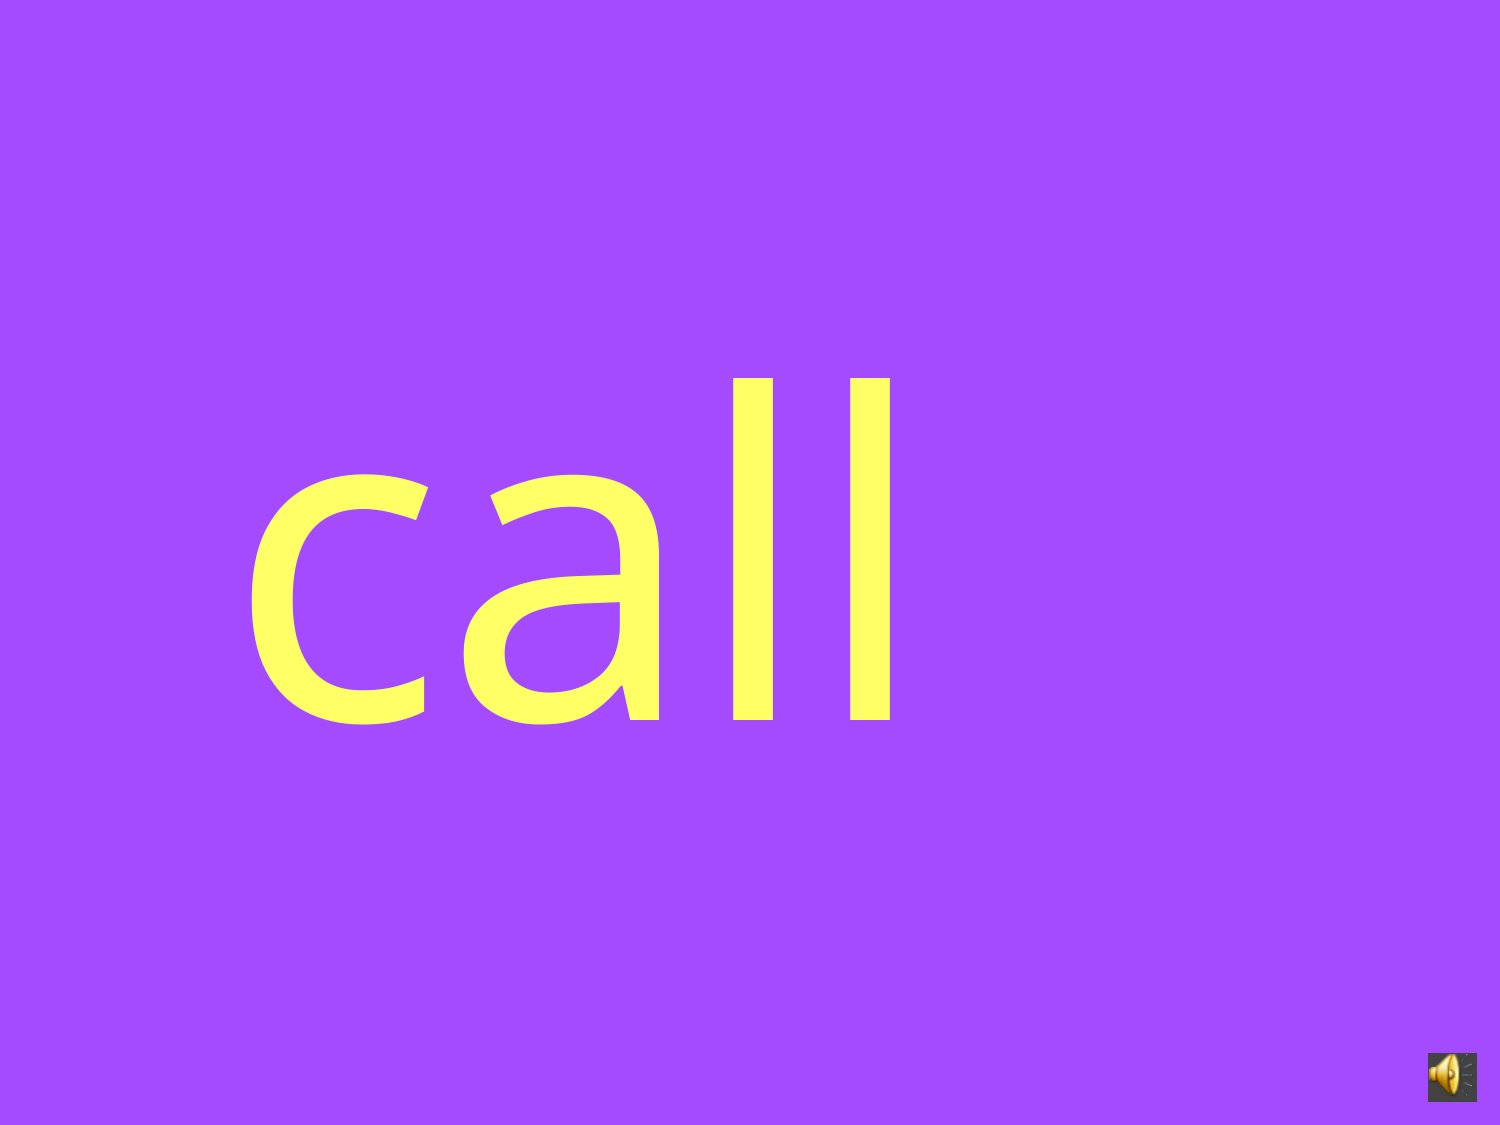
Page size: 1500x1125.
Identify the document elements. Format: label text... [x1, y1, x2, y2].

subtitle call [212, 262, 1450, 763]
picture [1427, 1052, 1478, 1103]
